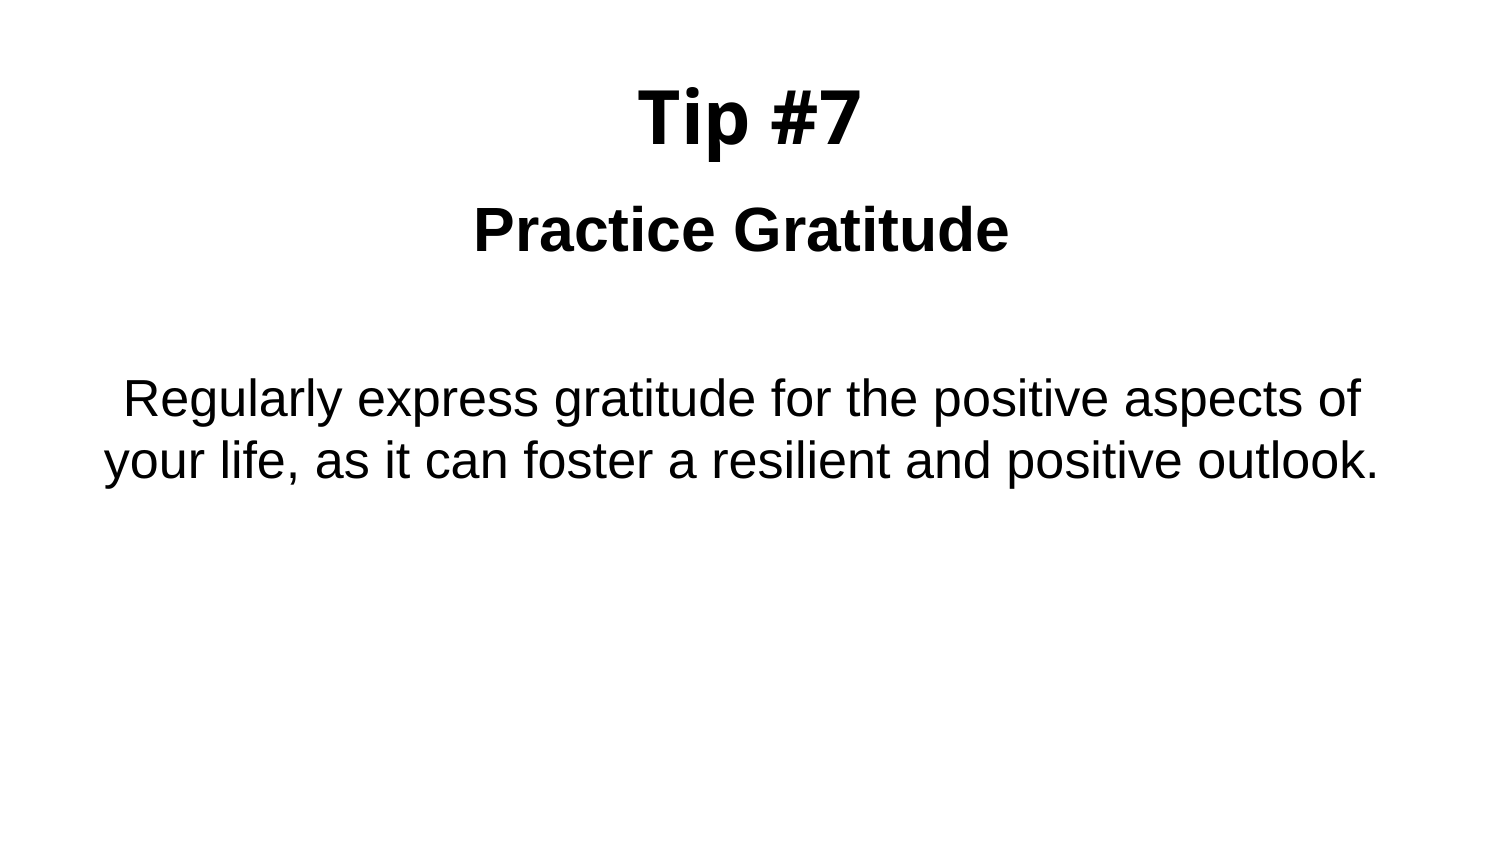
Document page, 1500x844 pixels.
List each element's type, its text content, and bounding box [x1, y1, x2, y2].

title Tip #7 [75, 33, 1425, 175]
list Practice Gratitude Regularly express gratitude for the positive aspects of your life, as it can foster a resilient and positive outlook. [67, 86, 1418, 781]
